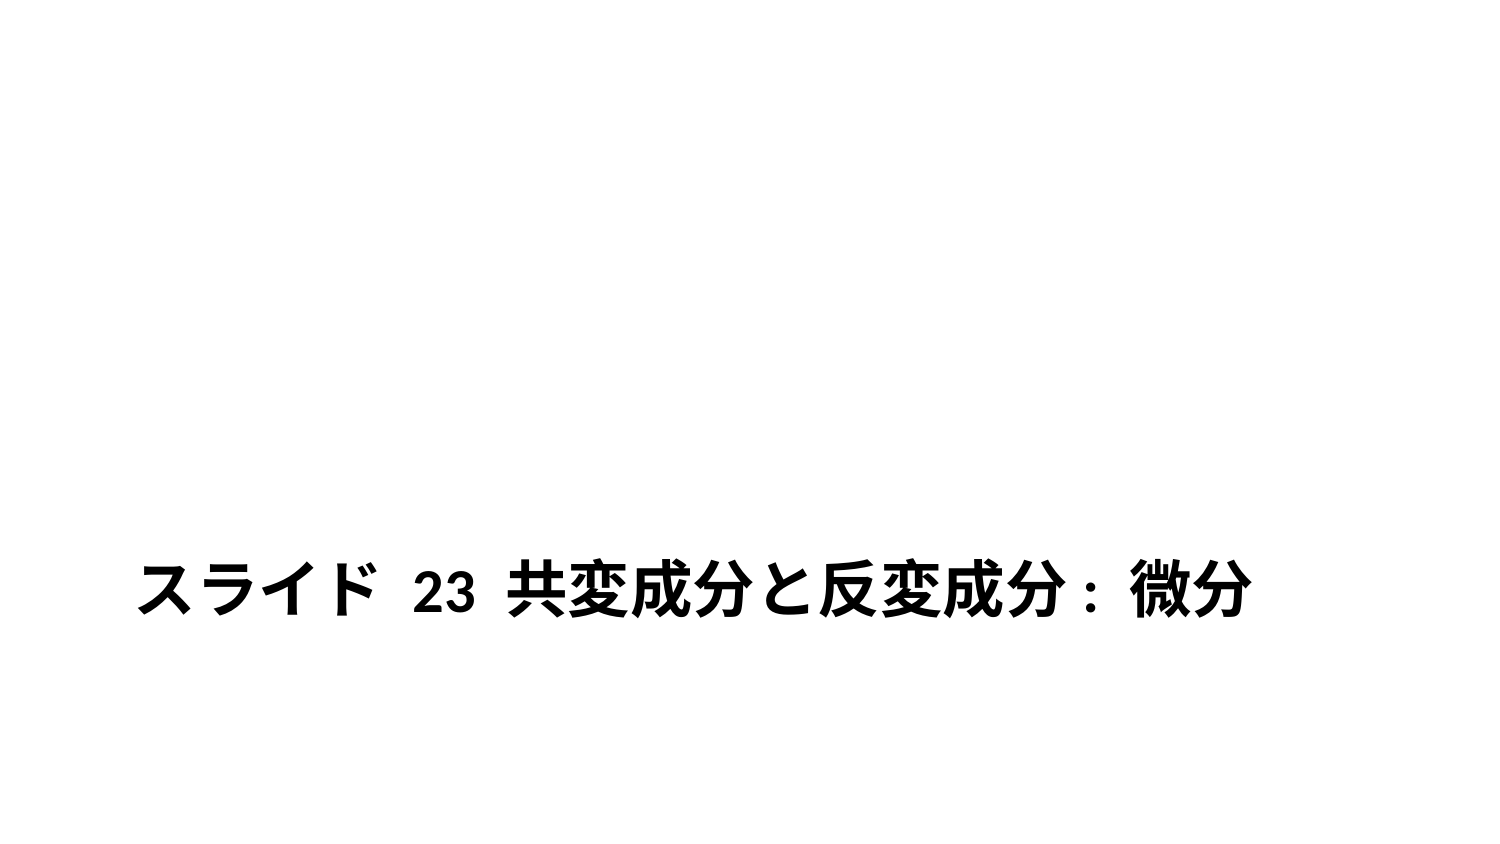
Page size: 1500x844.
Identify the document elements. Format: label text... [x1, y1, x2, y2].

title スライド 23 共変成分と反変成分: 微分 [118, 542, 1394, 710]
